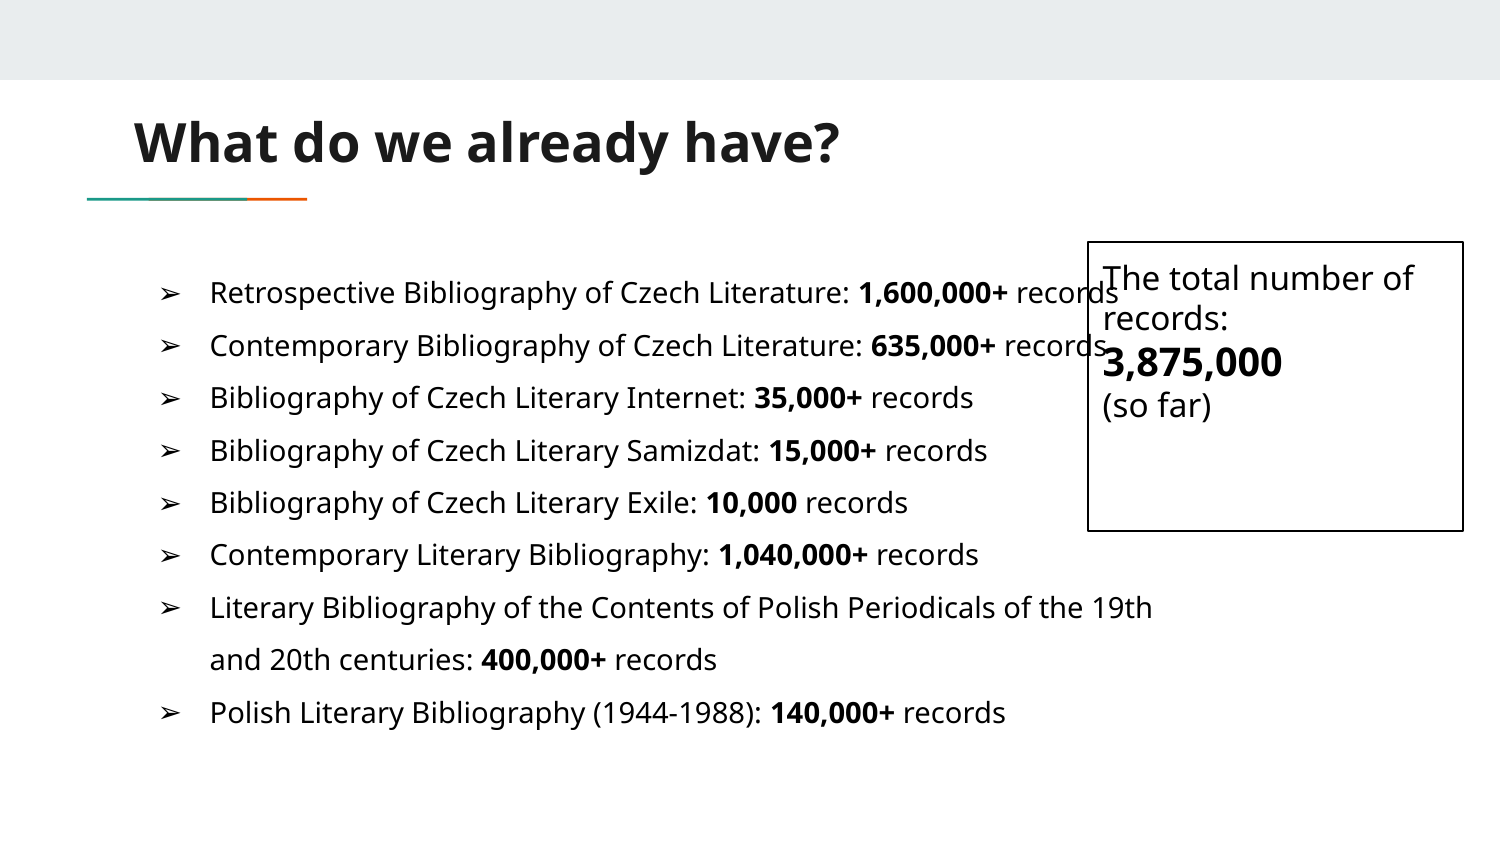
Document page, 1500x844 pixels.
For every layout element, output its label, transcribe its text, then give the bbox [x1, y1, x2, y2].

title What do we already have? [119, 93, 1381, 181]
list Retrospective Bibliography of Czech Literature: 1,600,000+ records Contemporary Bibliography of Czech Literature: 635,000+ records Bibliography of Czech Literary Internet: 35,000+ records Bibliography of Czech Literary Samizdat: 15,000+ records Bibliography of Czech Literary Exile: 10,000 records Contemporary Literary Bibliography: 1,040,000+ records Literary Bibliography of the Contents of Polish Periodicals of the 19th and 20th centuries: 400,000+ records Polish Literary Bibliography (1944-1988): 140,000+ records [119, 242, 1184, 728]
text_box The total number of records: 3,875,000 (so far) [1087, 242, 1463, 531]
